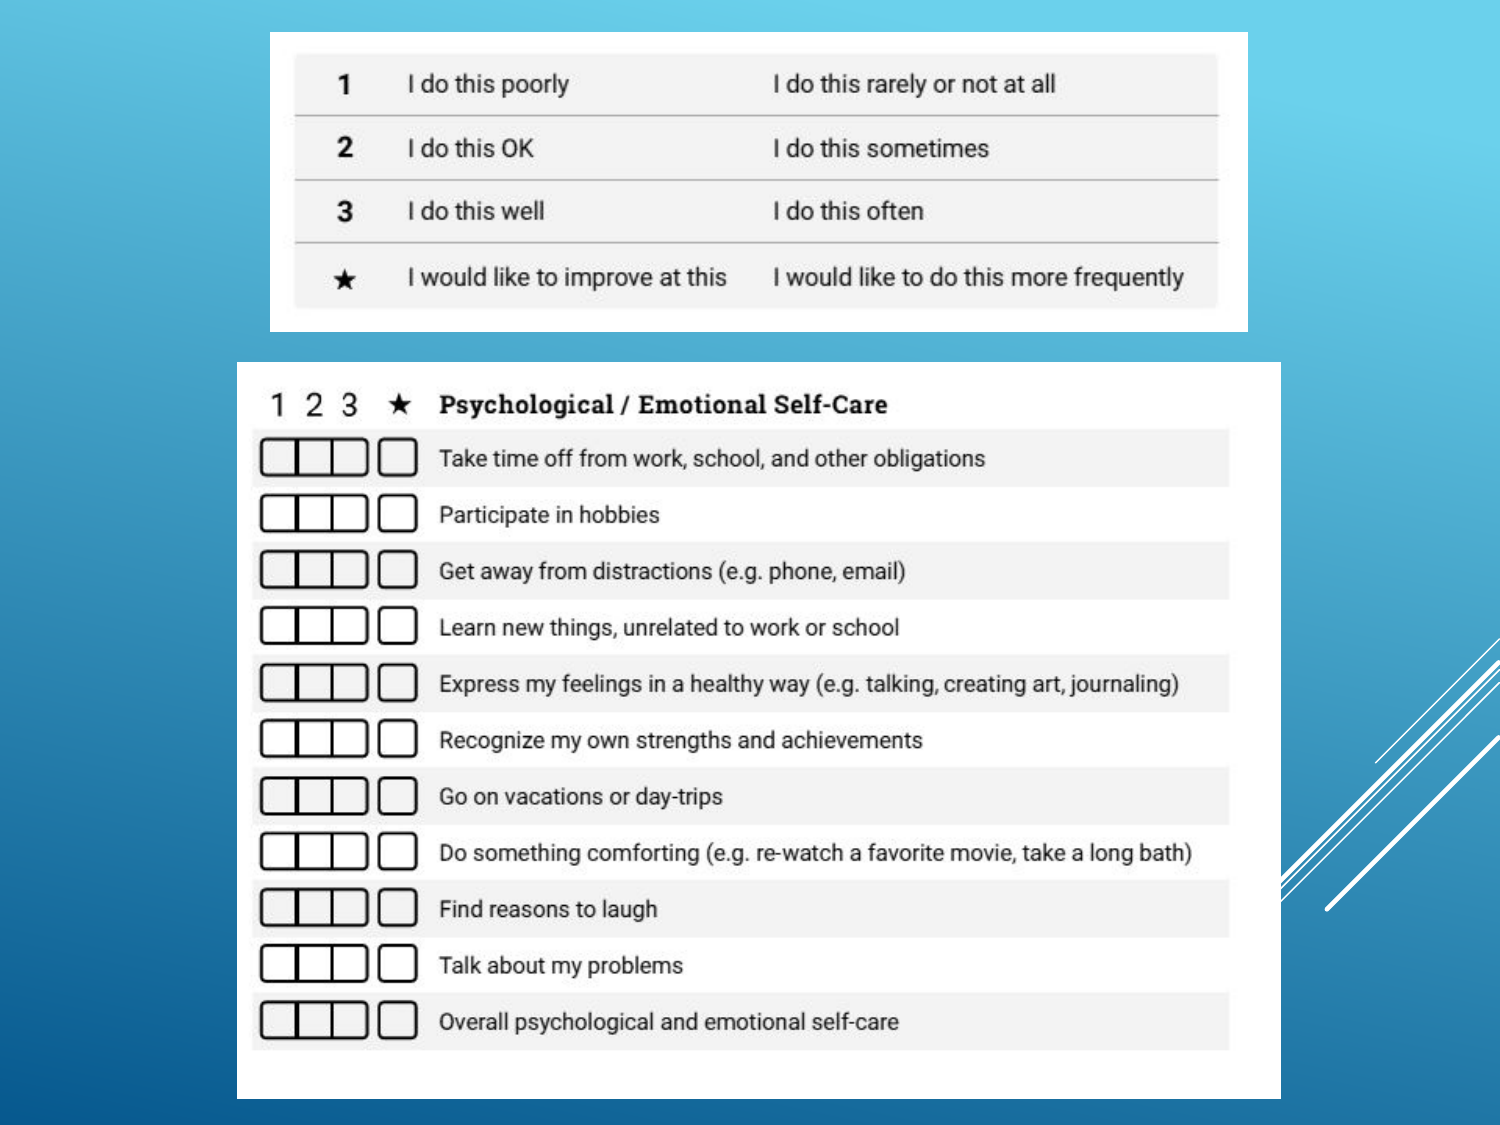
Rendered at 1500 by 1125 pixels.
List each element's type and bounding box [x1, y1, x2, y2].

picture [236, 362, 1282, 1099]
picture [270, 32, 1248, 332]
